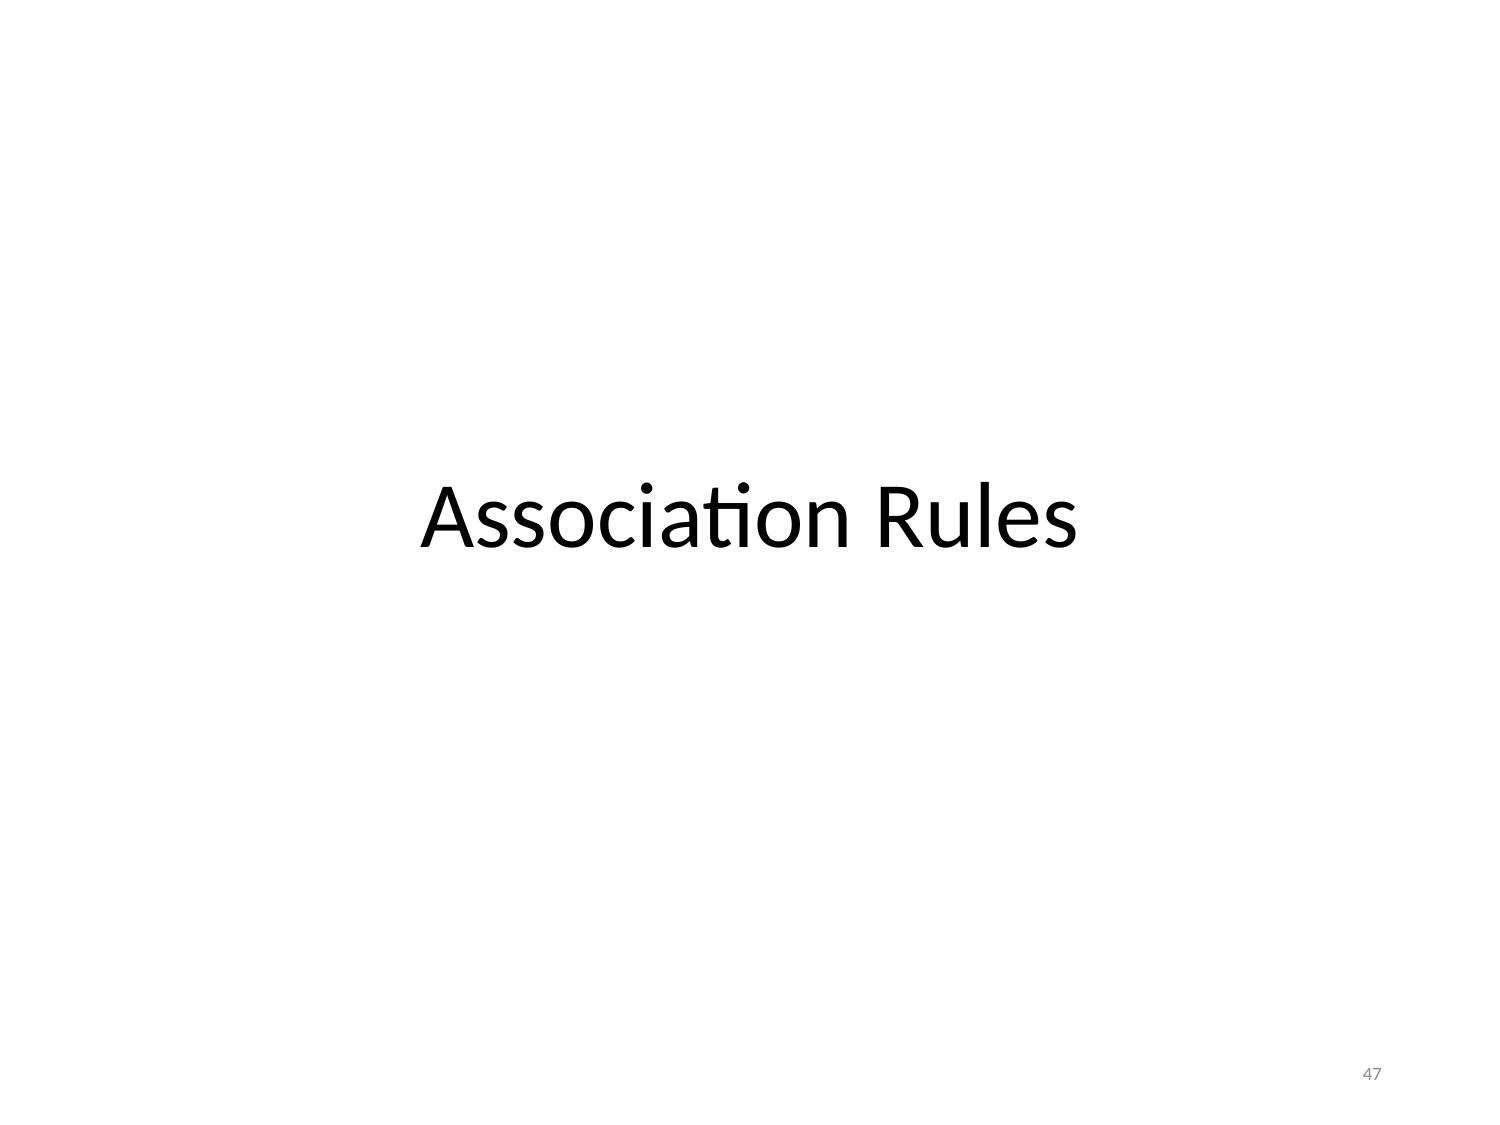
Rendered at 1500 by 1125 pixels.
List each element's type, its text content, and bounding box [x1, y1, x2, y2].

title Association Rules [187, 184, 1313, 576]
slide_number 47 [1059, 1042, 1397, 1103]
